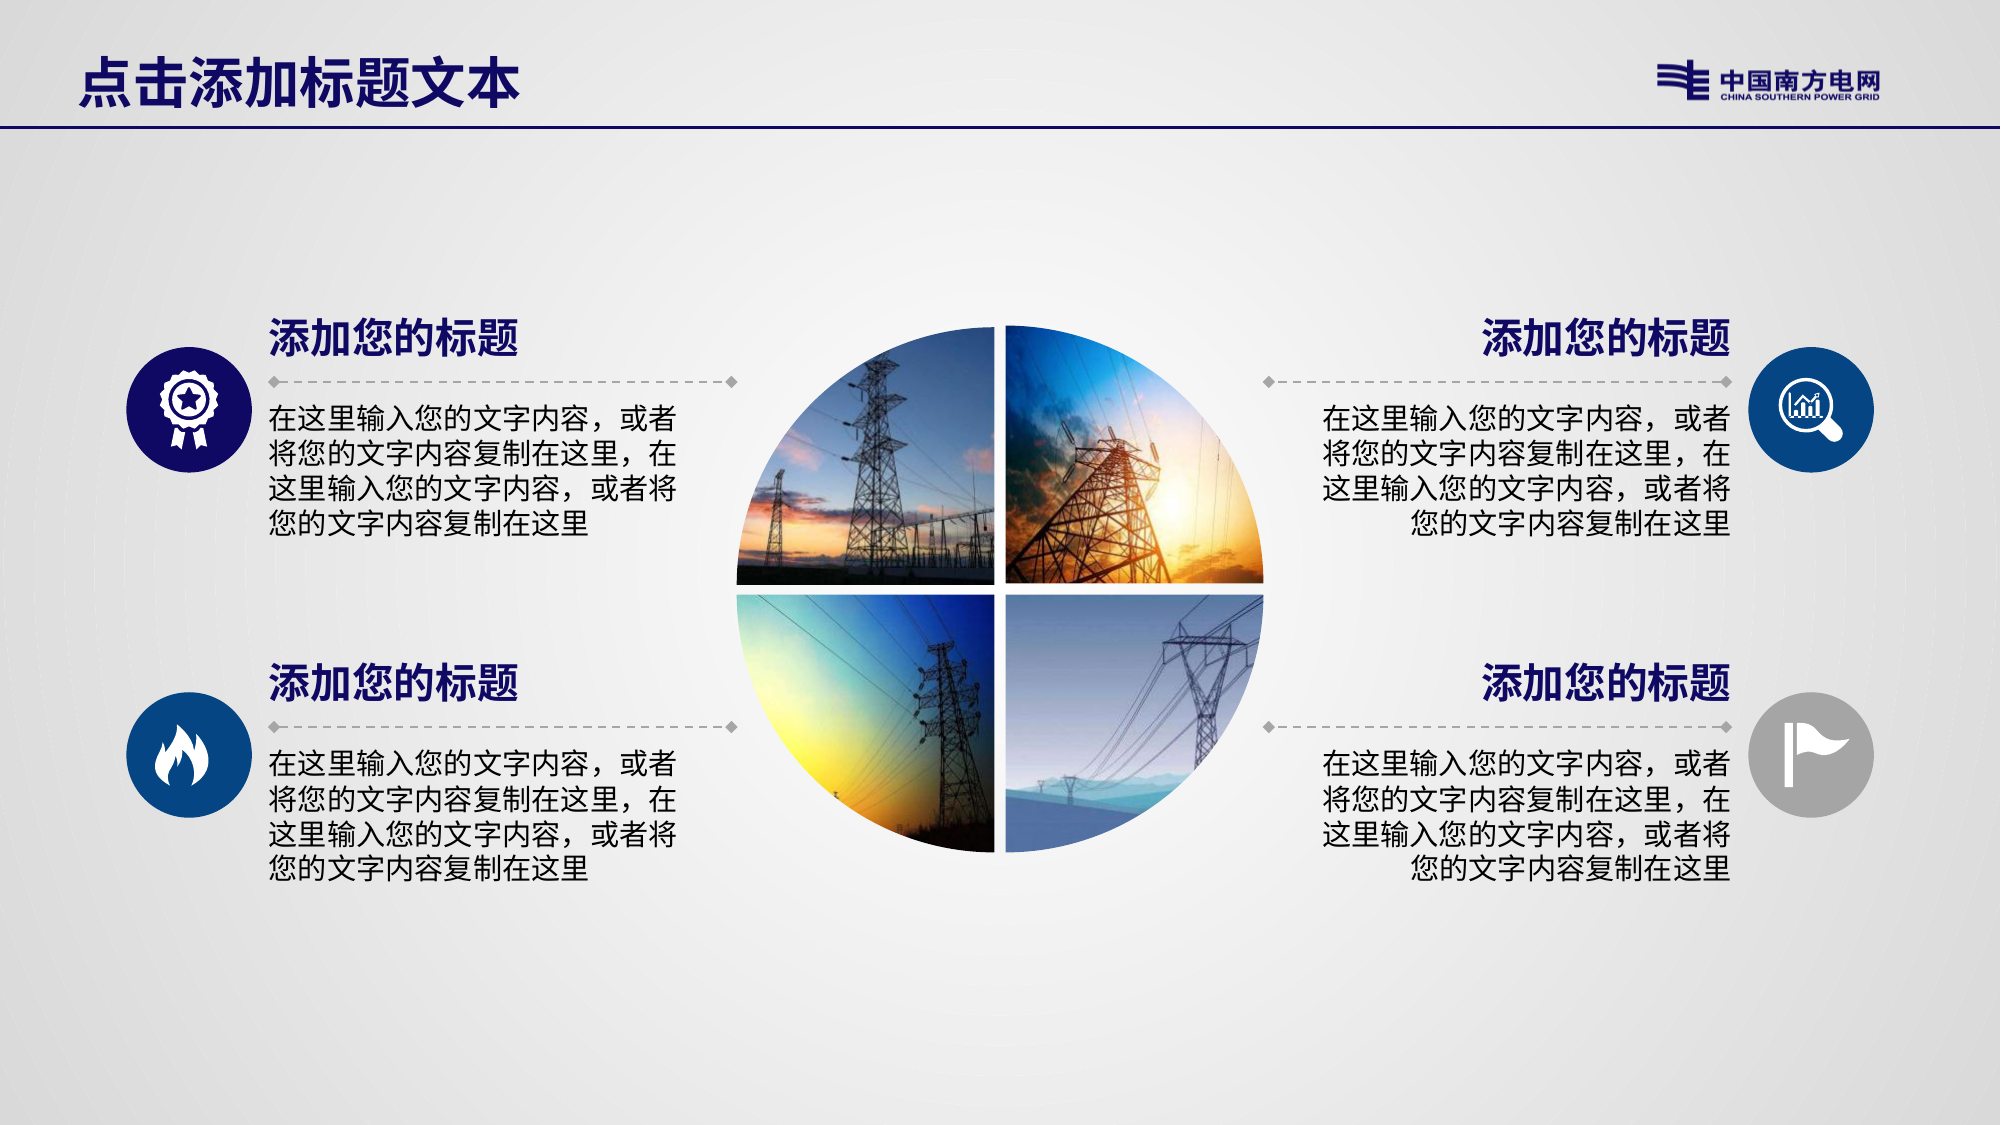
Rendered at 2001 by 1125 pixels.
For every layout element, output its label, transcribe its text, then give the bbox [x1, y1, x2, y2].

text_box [1748, 347, 1874, 473]
text_box 添加您的标题 [253, 649, 579, 715]
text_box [126, 692, 252, 818]
text_box [735, 593, 996, 854]
text_box [735, 326, 996, 587]
text_box [1004, 324, 1265, 585]
text_box 添加您的标题 [1421, 304, 1747, 370]
text_box 在这里输入您的文字内容，或者将您的文字内容复制在这里，在这里输入您的文字内容，或者将您的文字内容复制在这里 [1280, 393, 1747, 548]
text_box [1748, 692, 1874, 818]
text_box 在这里输入您的文字内容，或者将您的文字内容复制在这里，在这里输入您的文字内容，或者将您的文字内容复制在这里 [1280, 738, 1747, 893]
text_box [1004, 593, 1265, 854]
text_box 点击添加标题文本 [63, 40, 537, 122]
text_box 在这里输入您的文字内容，或者将您的文字内容复制在这里，在这里输入您的文字内容，或者将您的文字内容复制在这里 [253, 393, 720, 548]
picture [1634, 40, 1920, 124]
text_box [126, 347, 252, 473]
text_box 添加您的标题 [1421, 649, 1747, 715]
text_box 添加您的标题 [253, 304, 579, 370]
text_box 在这里输入您的文字内容，或者将您的文字内容复制在这里，在这里输入您的文字内容，或者将您的文字内容复制在这里 [253, 738, 720, 893]
